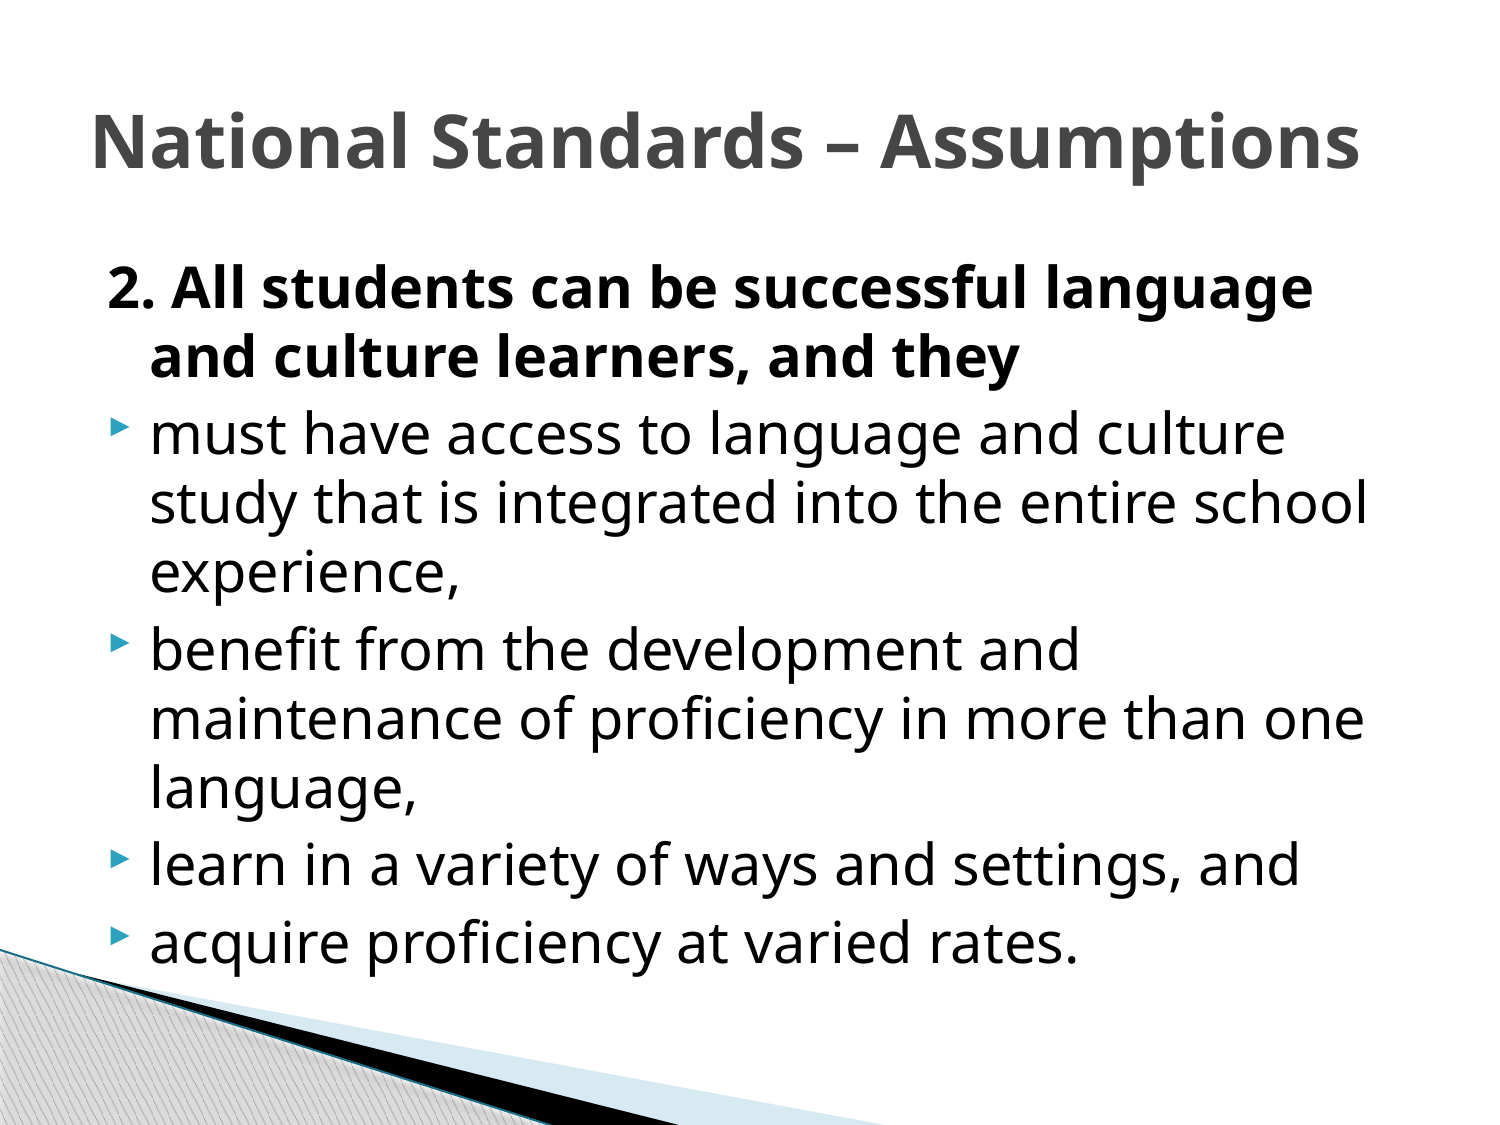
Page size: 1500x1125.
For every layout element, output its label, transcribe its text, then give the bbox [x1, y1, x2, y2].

title National Standards – Assumptions [75, 45, 1425, 233]
list 2. All students can be successful language and culture learners, and they must have access to language and culture study that is integrated into the entire school experience, benefit from the development and maintenance of proficiency in more than one language, learn in a variety of ways and settings, and acquire proficiency at varied rates. [75, 243, 1425, 986]
